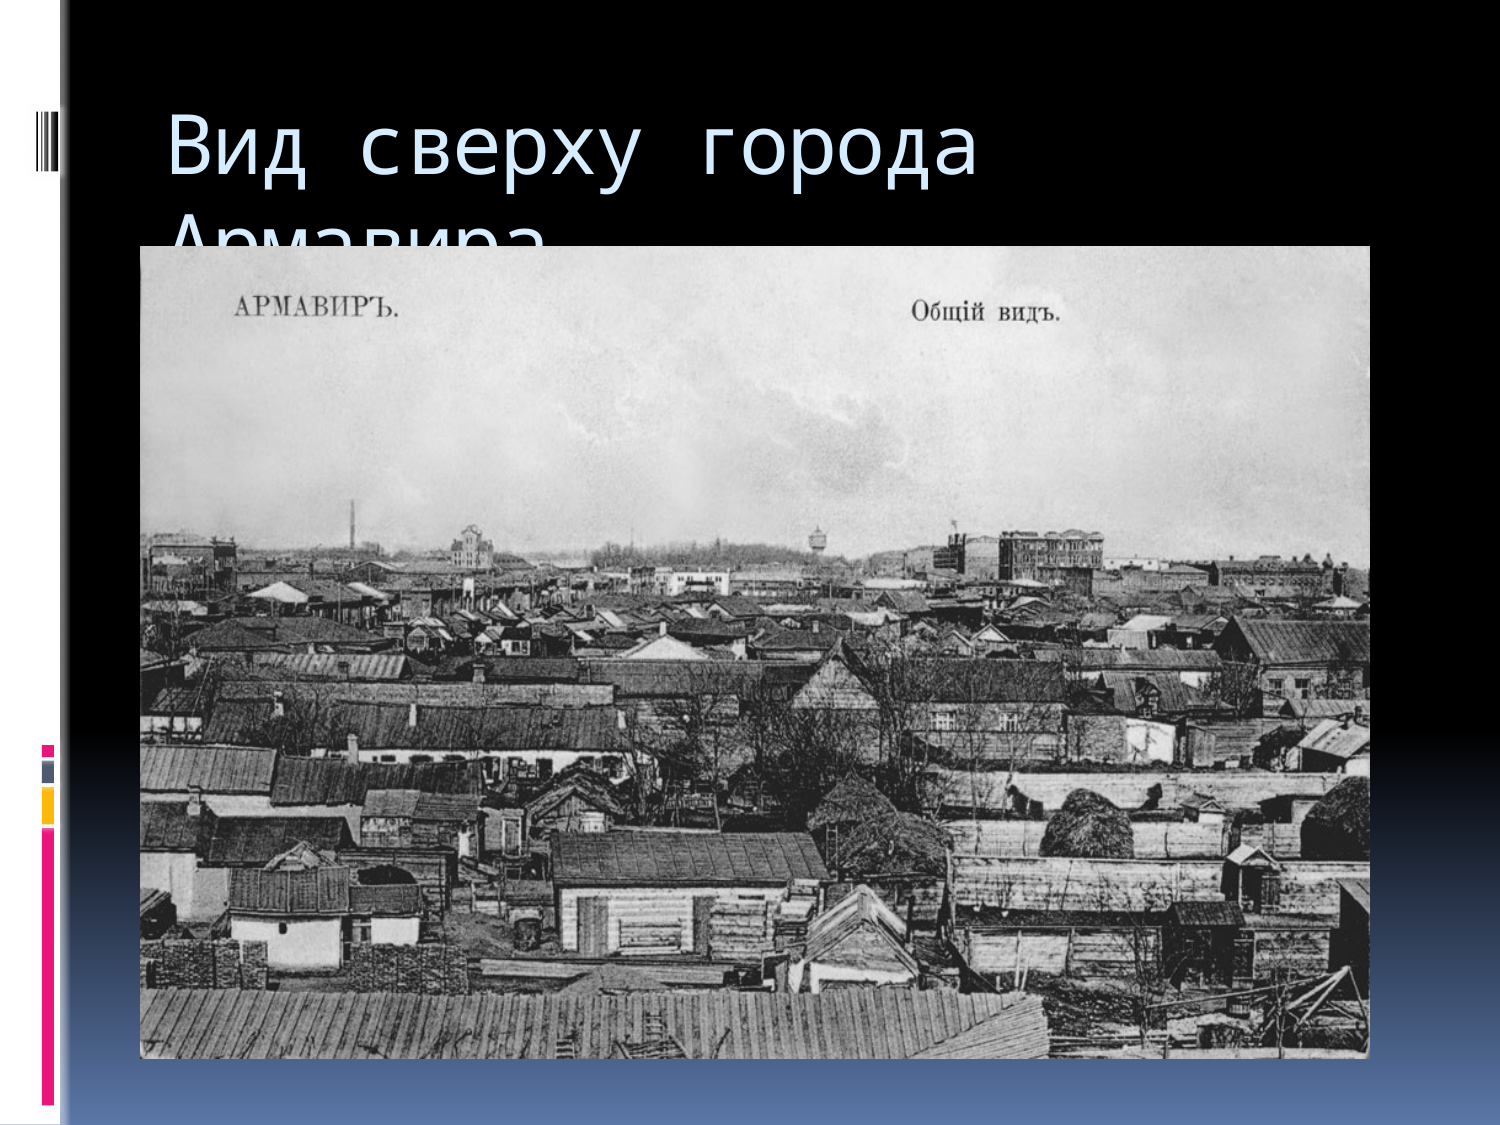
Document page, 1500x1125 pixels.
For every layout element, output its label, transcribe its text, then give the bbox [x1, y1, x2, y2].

title Вид сверху города Армавира [150, 83, 1425, 234]
picture [140, 245, 1370, 1060]
